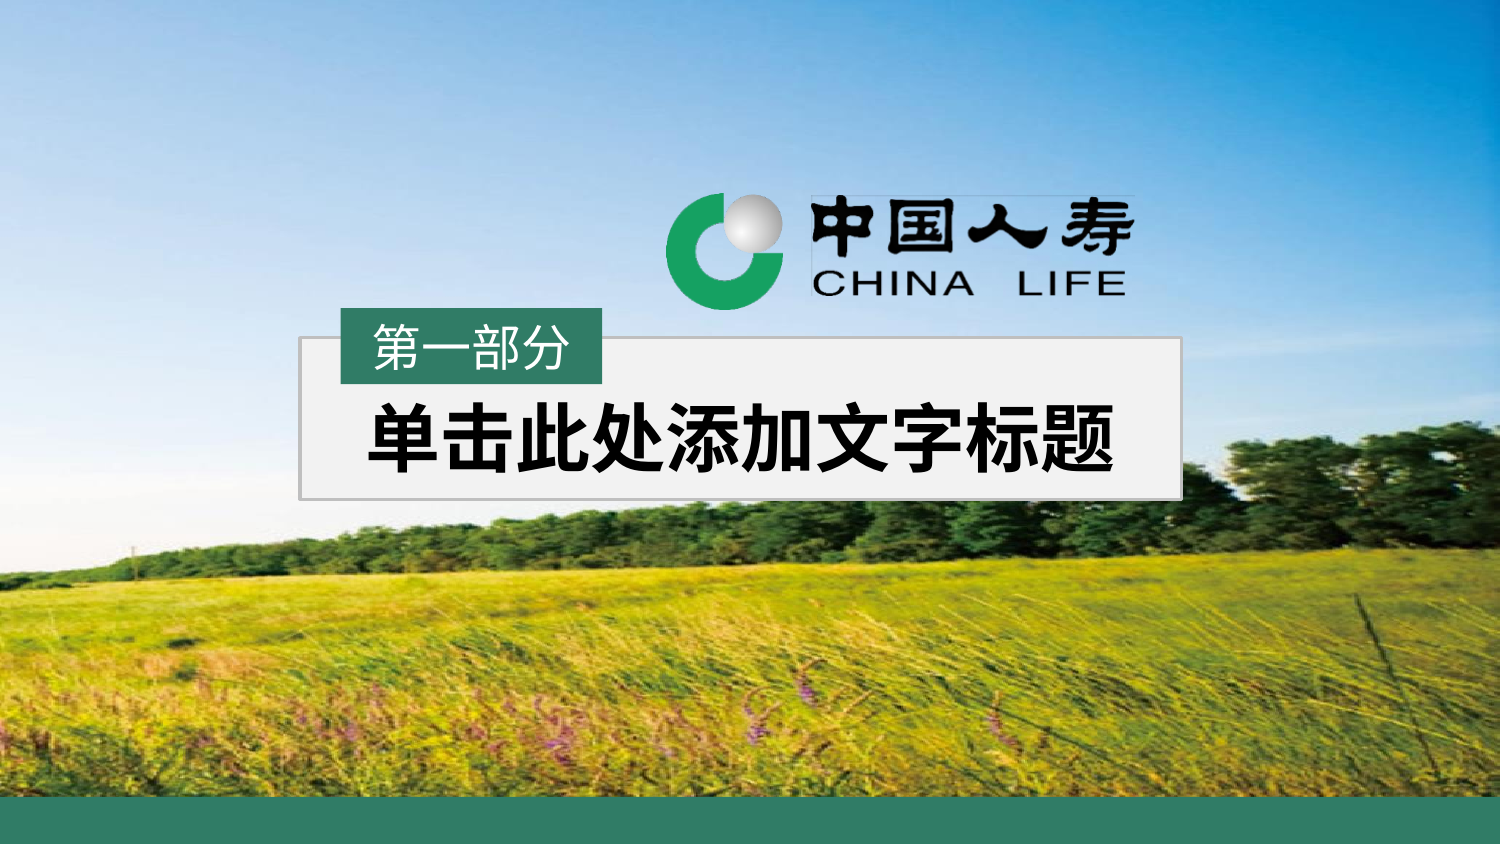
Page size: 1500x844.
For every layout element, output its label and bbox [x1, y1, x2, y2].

text_box [666, 193, 1135, 310]
text_box [0, 0, 1500, 844]
text_box [299, 337, 1182, 500]
